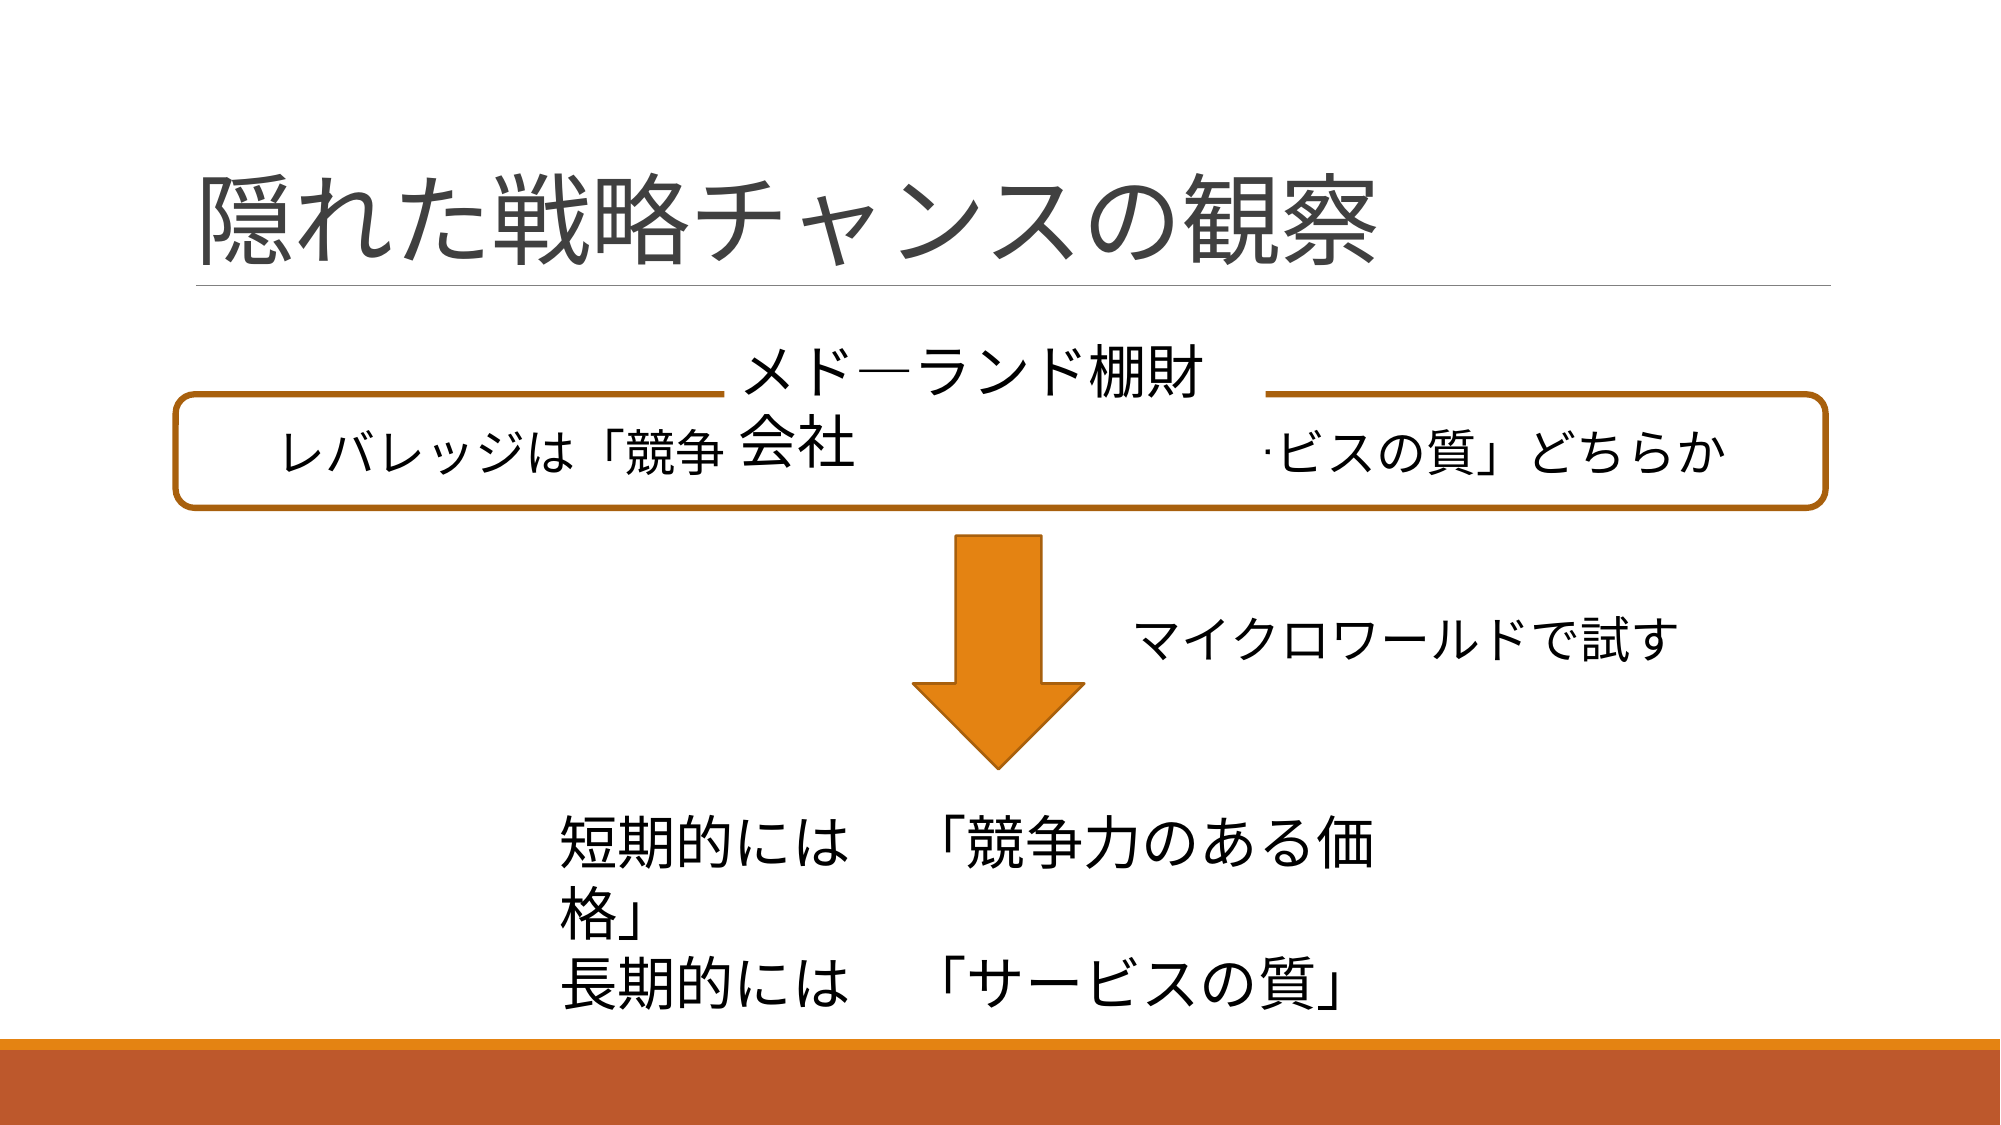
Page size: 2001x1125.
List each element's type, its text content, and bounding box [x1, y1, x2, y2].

text_box マイクロワールドで試す [1116, 601, 1719, 676]
text_box メド―ランド棚財会社 [724, 327, 1266, 483]
text_box レバレッジは「競争力のある価格」と「サービスの質」どちらか [174, 392, 1827, 510]
text_box [911, 534, 1086, 771]
text_box 短期的には 「競争力のある価格」 長期的には 「サービスの質」 [544, 799, 1453, 1024]
title 隠れた戦略チャンスの観察 [180, 47, 1830, 285]
